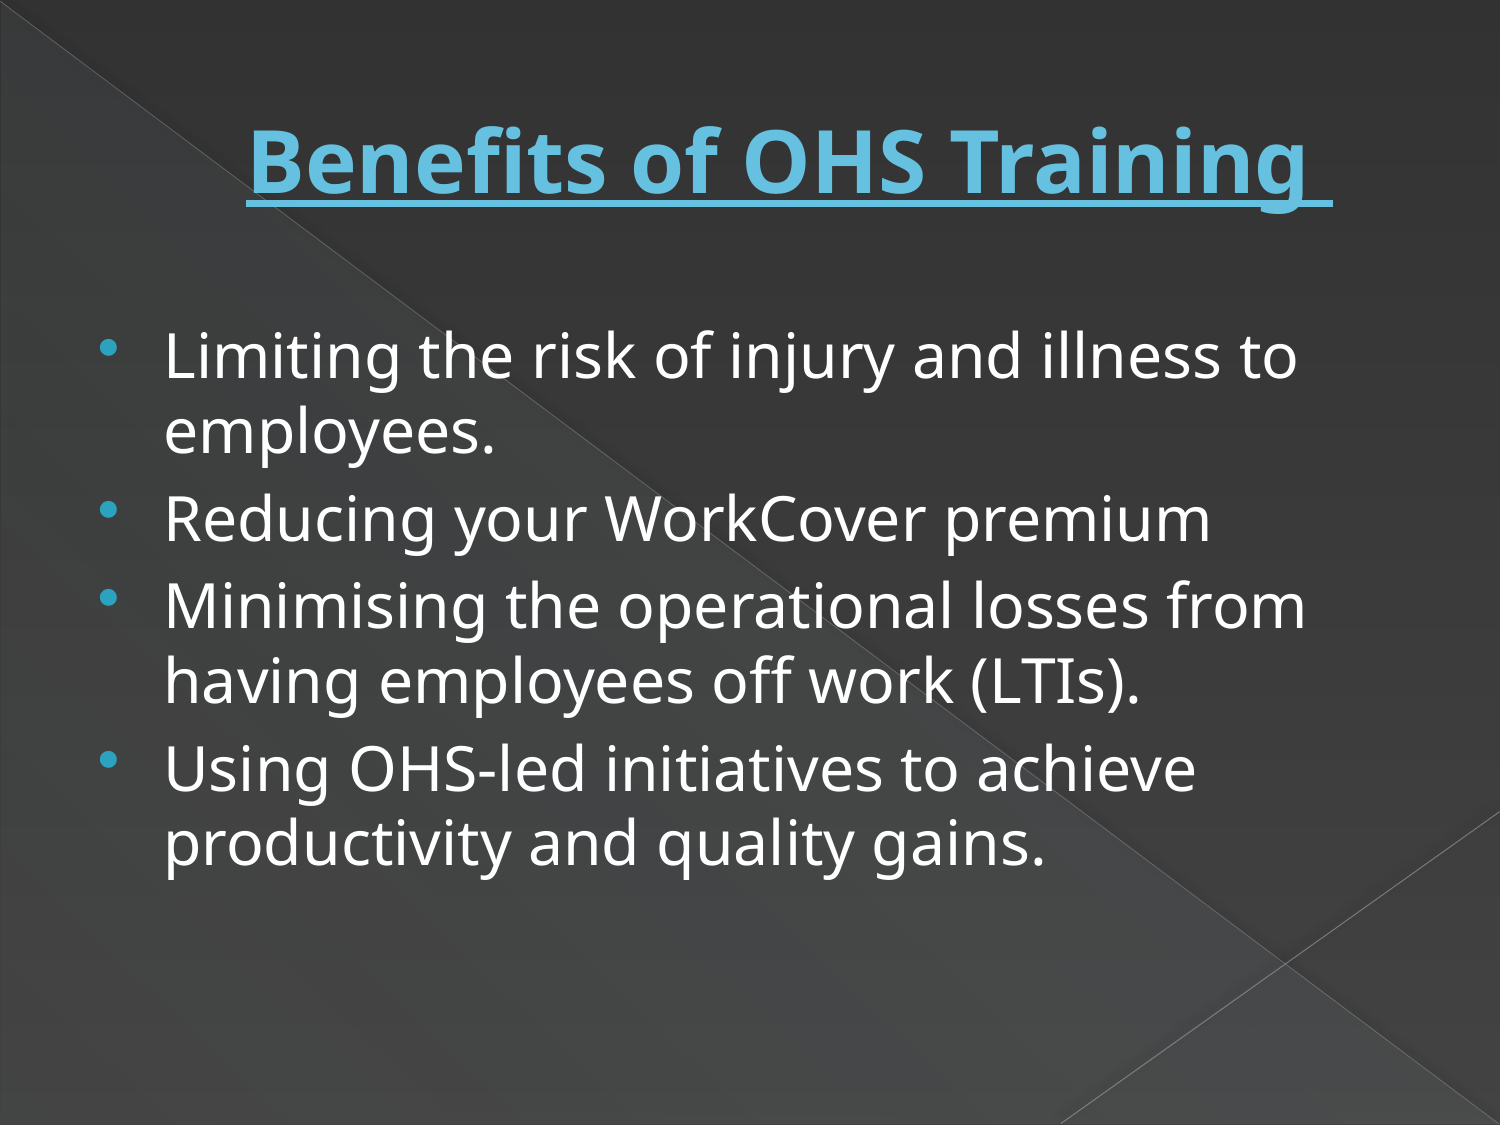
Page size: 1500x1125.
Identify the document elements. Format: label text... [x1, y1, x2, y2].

title Benefits of OHS Training [75, 43, 1425, 274]
list Limiting the risk of injury and illness to employees. Reducing your WorkCover premium Minimising the operational losses from having employees off work (LTIs). Using OHS-led initiatives to achieve productivity and quality gains. [75, 308, 1425, 1059]
